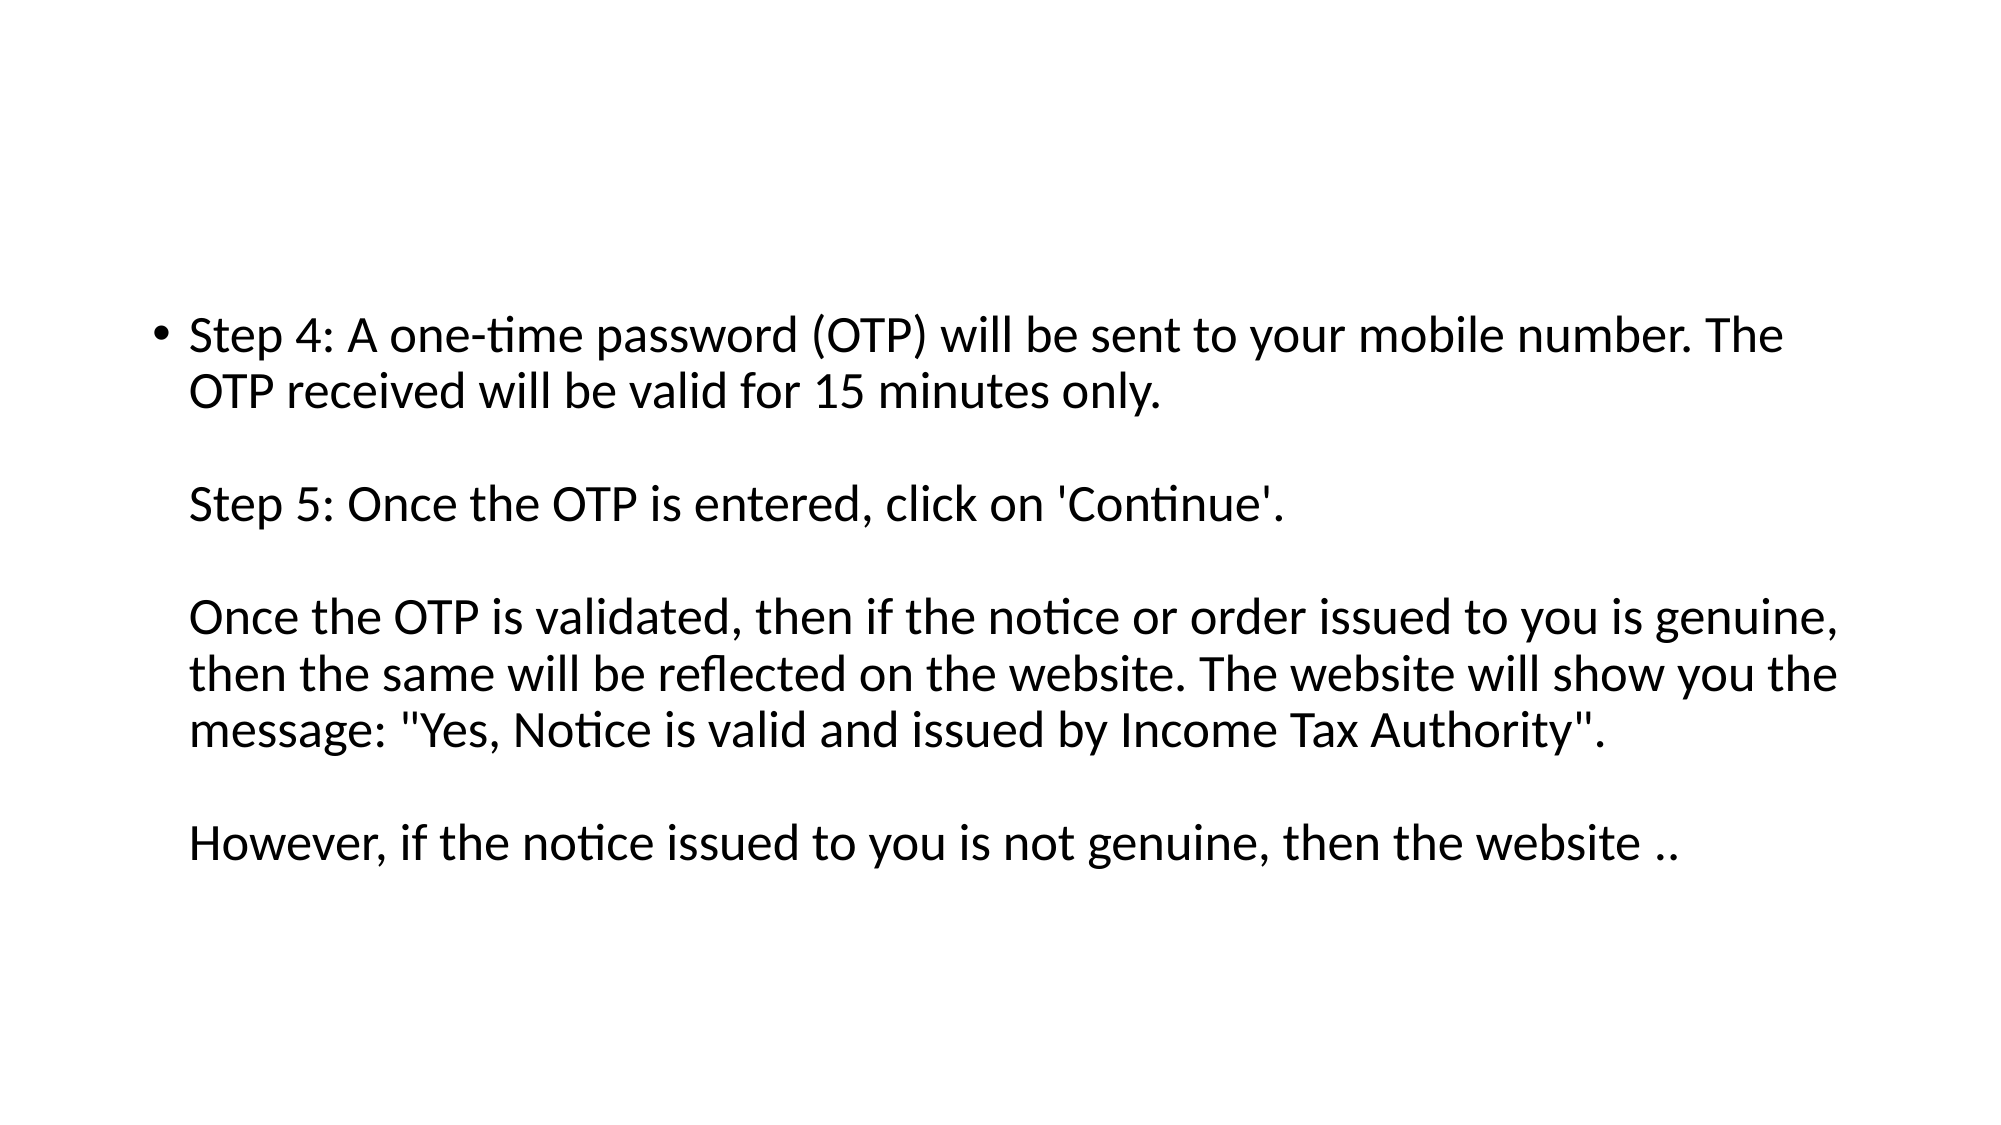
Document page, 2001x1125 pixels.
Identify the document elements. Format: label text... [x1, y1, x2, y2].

list Step 4: A one-time password (OTP) will be sent to your mobile number. The OTP received will be valid for 15 minutes only. Step 5: Once the OTP is entered, click on 'Continue'. Once the OTP is validated, then if the notice or order issued to you is genuine, then the same will be reflected on the website. The website will show you the message: "Yes, Notice is valid and issued by Income Tax Authority". However, if the notice issued to you is not genuine, then the website .. [137, 299, 1863, 1014]
